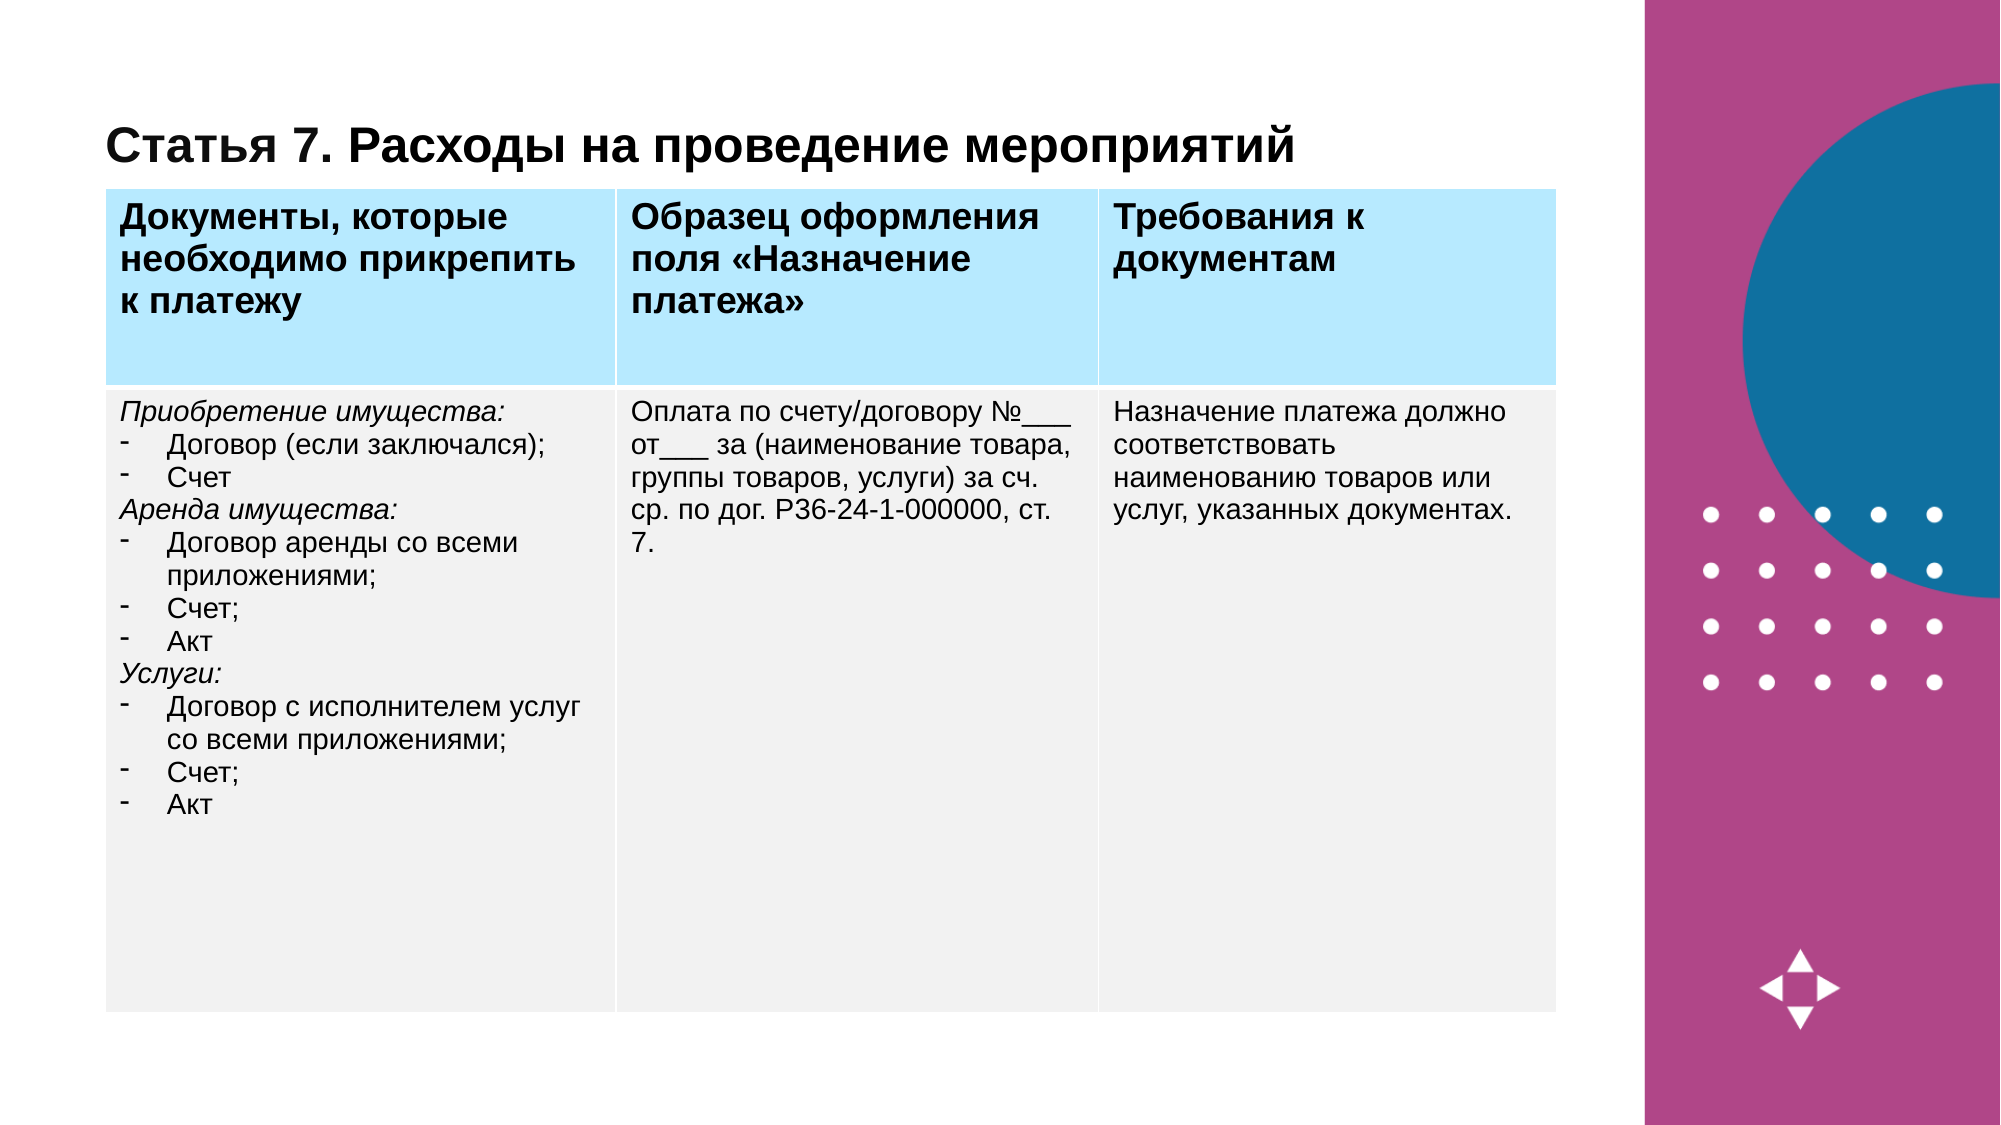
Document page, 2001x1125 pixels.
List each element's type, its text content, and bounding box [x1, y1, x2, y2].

table_cell Приобретение имущества: Договор (если заключался); Счет Аренда имущества: Договор аренды со всеми приложениями; Счет; Акт Услуги: Договор с исполнителем услуг со всеми приложениями; Счет; Акт [106, 390, 615, 1012]
table_header Образец оформления поля «Назначение платежа» [617, 189, 1098, 385]
table_header Требования к документам [1099, 189, 1556, 385]
title Статья 7. Расходы на проведение мероприятий [90, 111, 1483, 188]
table_cell Назначение платежа должно соответствовать наименованию товаров или услуг, указанных документах. [1099, 390, 1556, 1012]
picture [0, 0, 2000, 1125]
table_cell Оплата по счету/договору №___ от___ за (наименование товара, группы товаров, услуги) за сч. ср. по дог. Р36-24-1-000000, ст. 7. [617, 390, 1098, 1012]
table_header Документы, которые необходимо прикрепить к платежу [106, 189, 615, 385]
